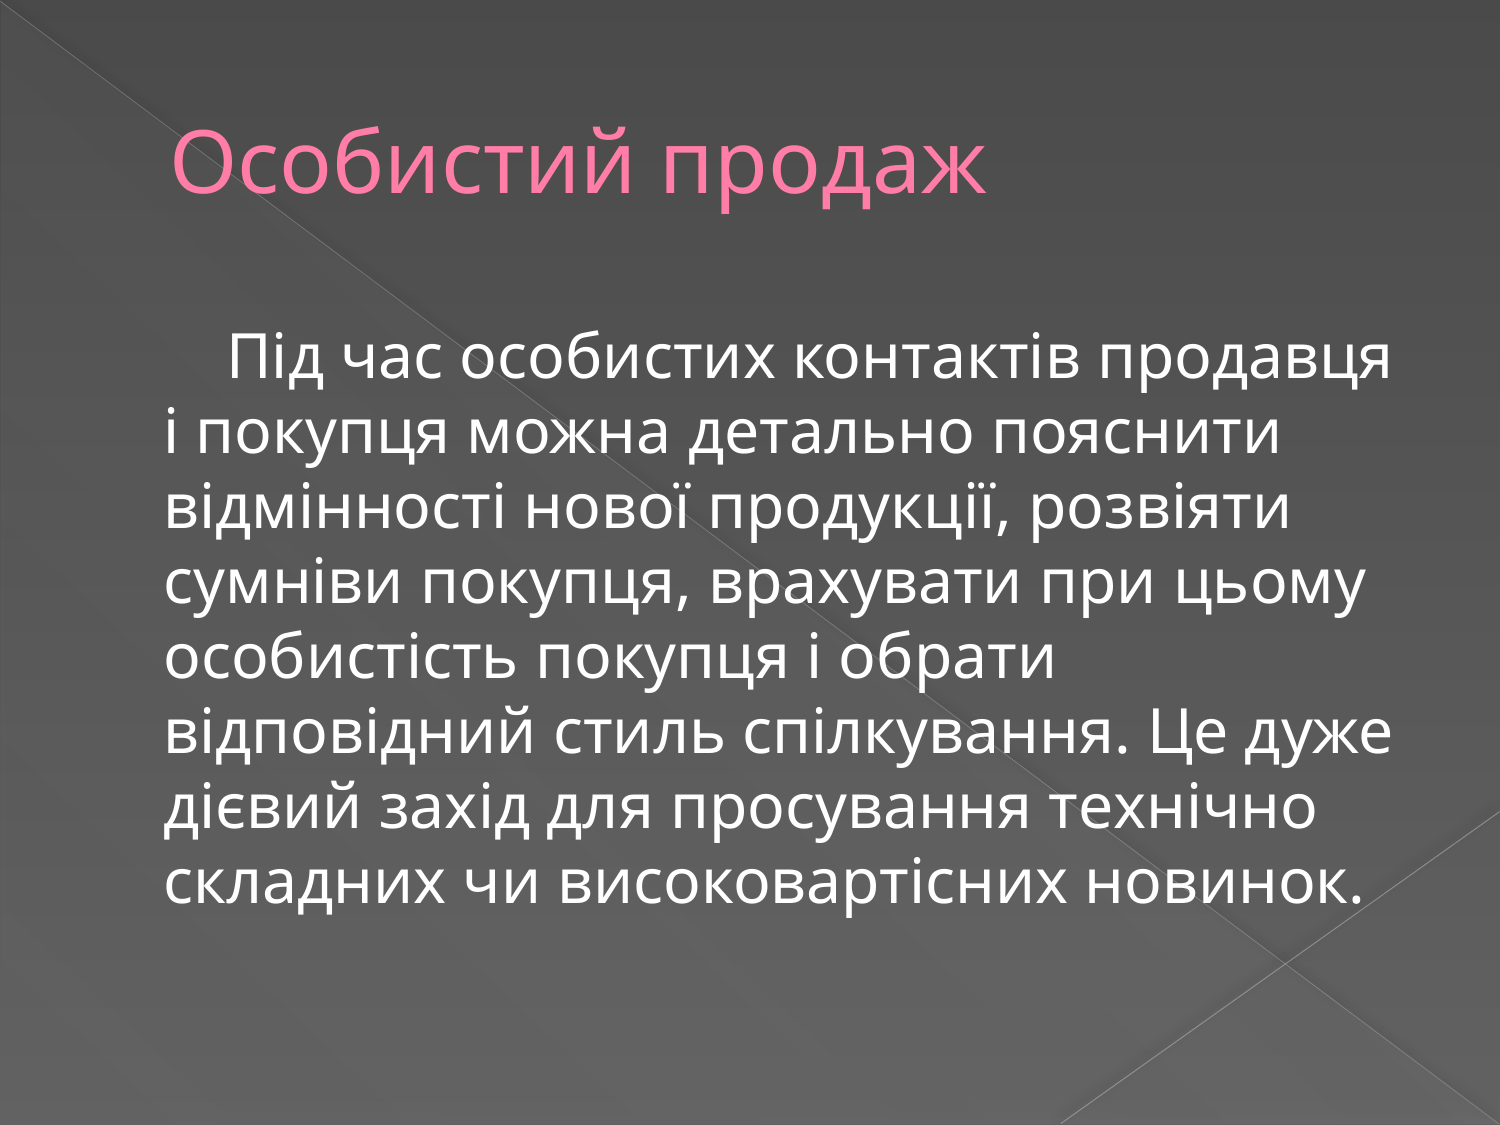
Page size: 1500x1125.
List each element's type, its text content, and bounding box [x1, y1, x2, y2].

title Особистий продаж [75, 43, 1425, 274]
list Під час особистих контактів продавця і покупця можна детально пояснити відмінності нової продукції, розвіяти сумніви покупця, врахувати при цьому особистість покупця і обрати відповідний стиль спілкування. Це дуже дієвий захід для просування технічно складних чи високовартісних новинок. [75, 308, 1425, 1059]
